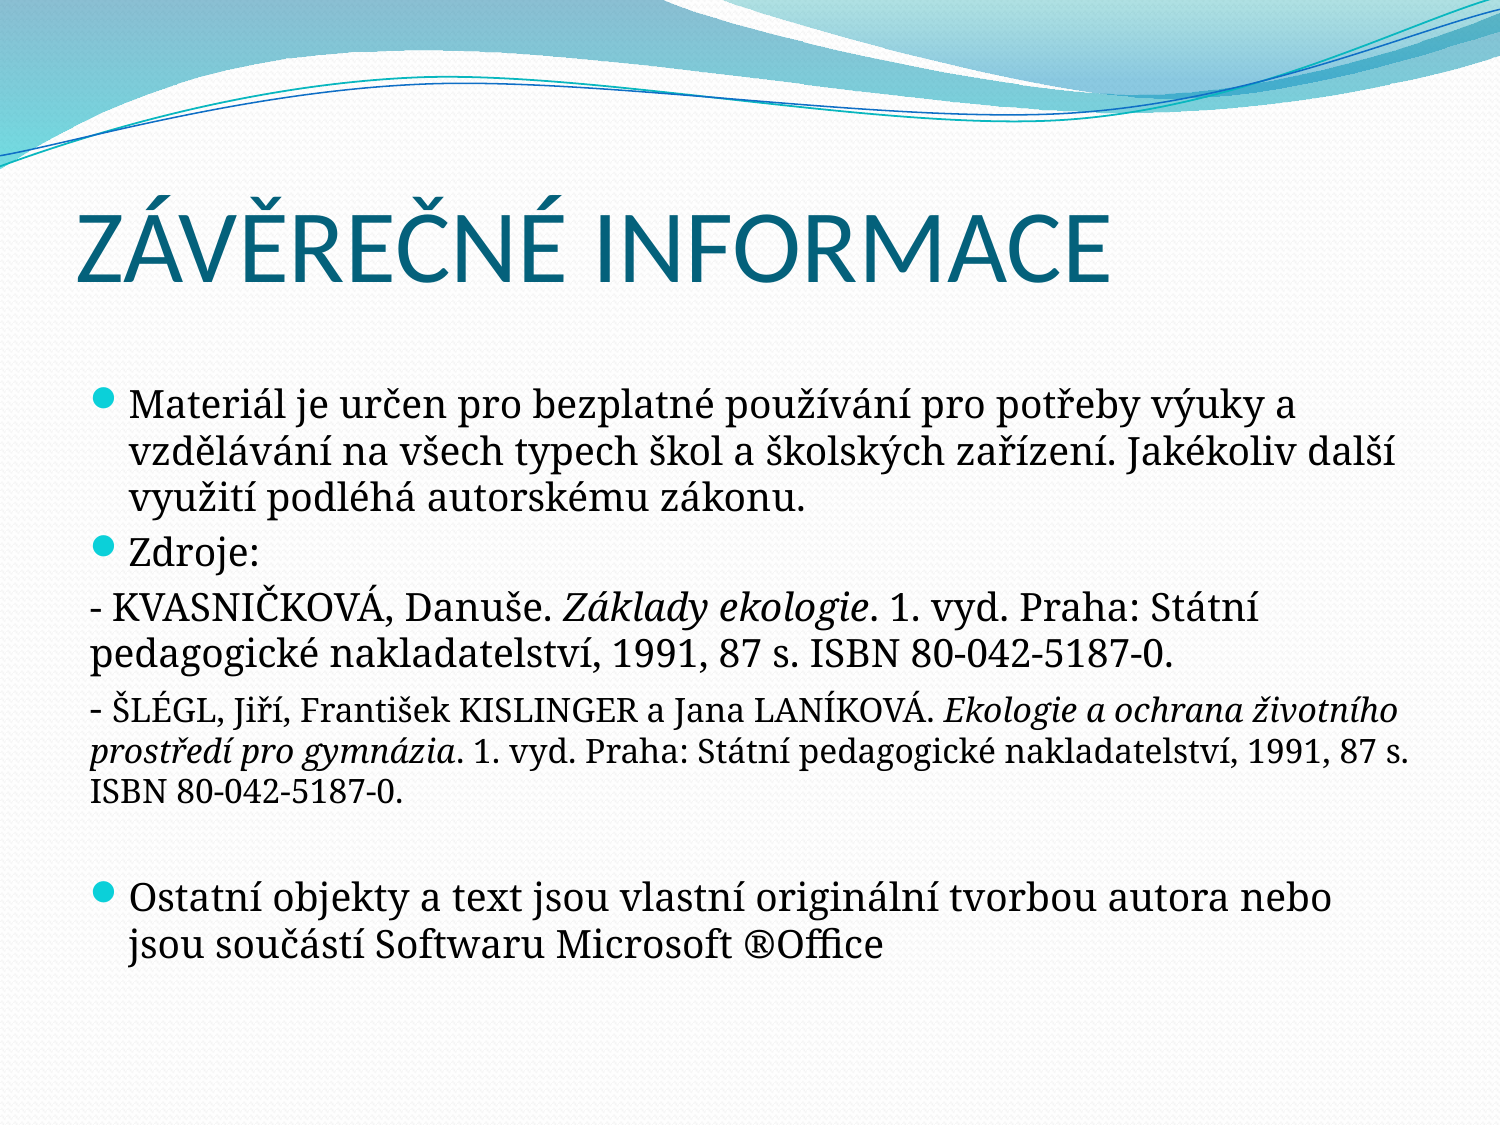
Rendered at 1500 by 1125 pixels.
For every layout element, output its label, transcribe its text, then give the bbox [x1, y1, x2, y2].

title ZÁVĚREČNÉ INFORMACE [75, 115, 1425, 303]
list Materiál je určen pro bezplatné používání pro potřeby výuky a vzdělávání na všech typech škol a školských zařízení. Jakékoliv další využití podléhá autorskému zákonu. Zdroje: - KVASNIČKOVÁ, Danuše. Základy ekologie. 1. vyd. Praha: Státní pedagogické nakladatelství, 1991, 87 s. ISBN 80-042-5187-0. - ŠLÉGL, Jiří, František KISLINGER a Jana LANÍKOVÁ. Ekologie a ochrana životního prostředí pro gymnázia. 1. vyd. Praha: Státní pedagogické nakladatelství, 1991, 87 s. ISBN 80-042-5187-0. Ostatní objekty a text jsou vlastní originální tvorbou autora nebo jsou součástí Softwaru Microsoft ®Office [75, 317, 1425, 1038]
